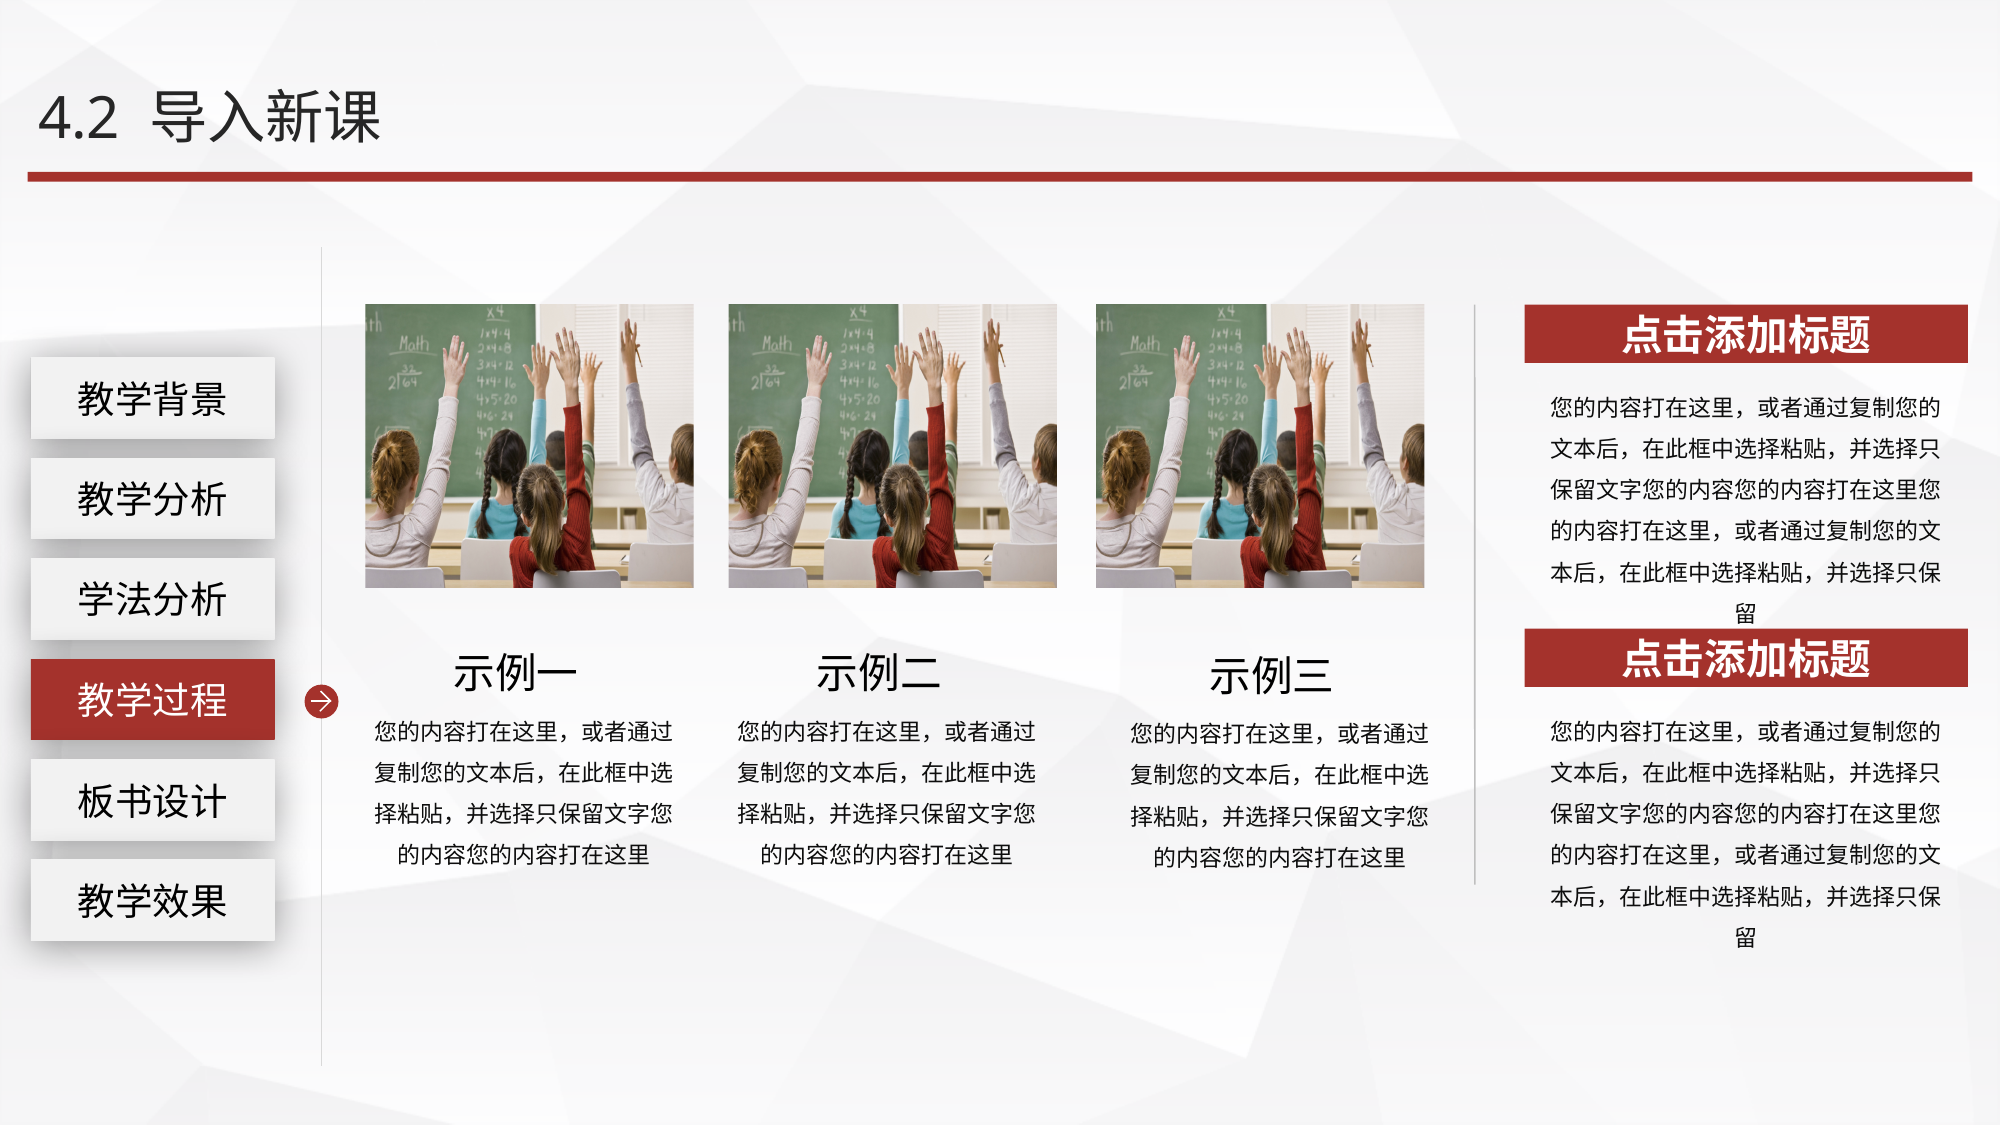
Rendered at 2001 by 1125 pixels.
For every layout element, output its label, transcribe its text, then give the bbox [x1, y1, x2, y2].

text_box 您的内容打在这里，或者通过复制您的文本后，在此框中选择粘贴，并选择只保留文字您的内容您的内容打在这里 [353, 696, 694, 876]
text_box 示例二 [789, 639, 970, 696]
text_box 点击添加标题 [1524, 304, 1968, 363]
text_box 您的内容打在这里，或者通过复制您的文本后，在此框中选择粘贴，并选择只保留文字您的内容您的内容打在这里 [717, 696, 1057, 876]
text_box [728, 304, 1058, 589]
text_box 示例三 [1181, 641, 1363, 698]
text_box 点击添加标题 [1524, 628, 1968, 687]
text_box 教学效果 [30, 859, 275, 941]
text_box [26, 171, 1973, 183]
text_box 您的内容打在这里，或者通过复制您的文本后，在此框中选择粘贴，并选择只保留文字您的内容您的内容打在这里您的内容打在这里，或者通过复制您的文本后，在此框中选择粘贴，并选择只保留 [1524, 696, 1968, 959]
text_box 您的内容打在这里，或者通过复制您的文本后，在此框中选择粘贴，并选择只保留文字您的内容您的内容打在这里 [1109, 698, 1450, 878]
picture [0, 0, 2000, 1125]
text_box 您的内容打在这里，或者通过复制您的文本后，在此框中选择粘贴，并选择只保留文字您的内容您的内容打在这里您的内容打在这里，或者通过复制您的文本后，在此框中选择粘贴，并选择只保留 [1524, 372, 1968, 628]
text_box 4.2 导入新课 [23, 73, 794, 158]
text_box 学法分析 [30, 558, 275, 640]
text_box 教学背景 [30, 357, 275, 439]
text_box 板书设计 [30, 759, 275, 841]
text_box 示例一 [425, 639, 607, 696]
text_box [304, 684, 339, 719]
text_box [1095, 304, 1426, 589]
text_box [364, 304, 695, 589]
text_box 教学分析 [30, 458, 275, 539]
text_box 教学过程 [30, 659, 275, 740]
